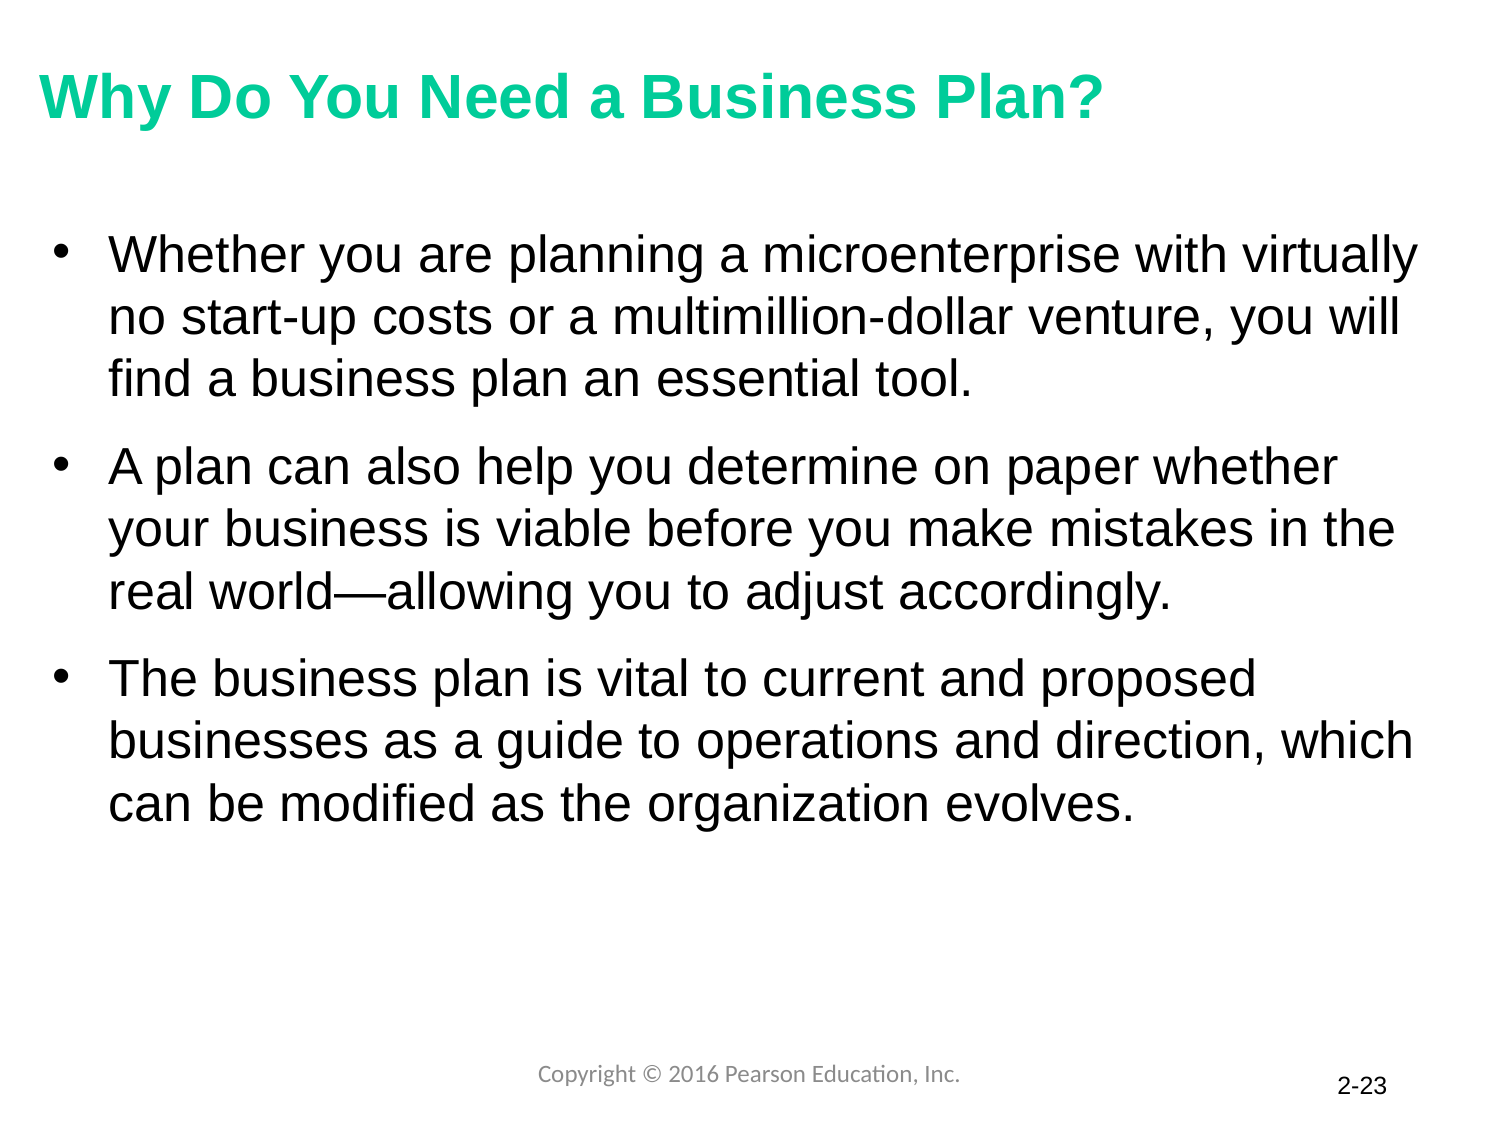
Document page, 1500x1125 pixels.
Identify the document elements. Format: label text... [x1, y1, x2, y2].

list Whether you are planning a microenterprise with virtually no start-up costs or a multimillion-dollar venture, you will find a business plan an essential tool. A plan can also help you determine on paper whether your business is viable before you make mistakes in the real world—allowing you to adjust accordingly. The business plan is vital to current and proposed businesses as a guide to operations and direction, which can be modified as the organization evolves. [37, 212, 1463, 1063]
footer Copyright © 2016 Pearson Education, Inc. [512, 1042, 988, 1103]
title Why Do You Need a Business Plan? [24, 0, 1375, 150]
